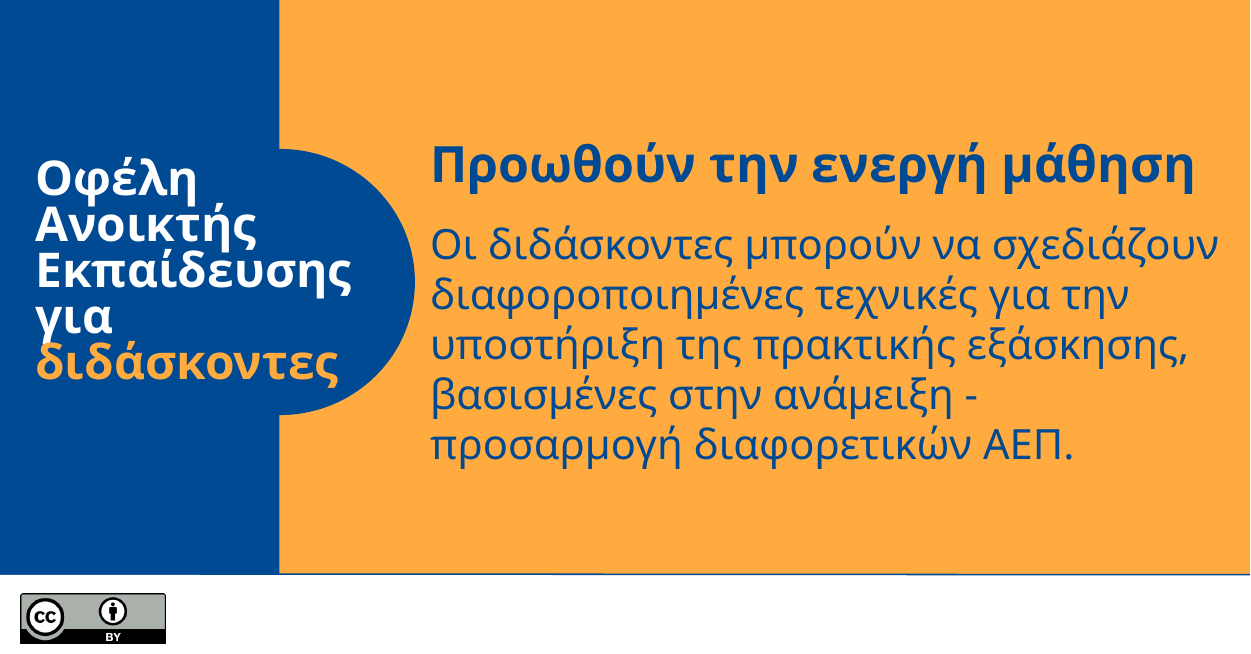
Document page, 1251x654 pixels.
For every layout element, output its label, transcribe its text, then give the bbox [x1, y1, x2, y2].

text_box [0, 582, 1250, 654]
text_box Προωθούν την ενεργή μάθηση Οι διδάσκοντες μπορούν να σχεδιάζουν διαφοροποιημένες τεχνικές για την υποστήριξη της πρακτικής εξάσκησης, βασισμένες στην ανάμειξη - προσαρμογή διαφορετικών ΑΕΠ. [415, 117, 1250, 483]
text_box [0, 0, 280, 573]
text_box Οφέλη Ανοικτής Εκπαίδευσης για διδάσκοντες [20, 144, 377, 404]
text_box [377, 189, 415, 375]
picture [20, 592, 166, 645]
text_box [226, 404, 334, 416]
